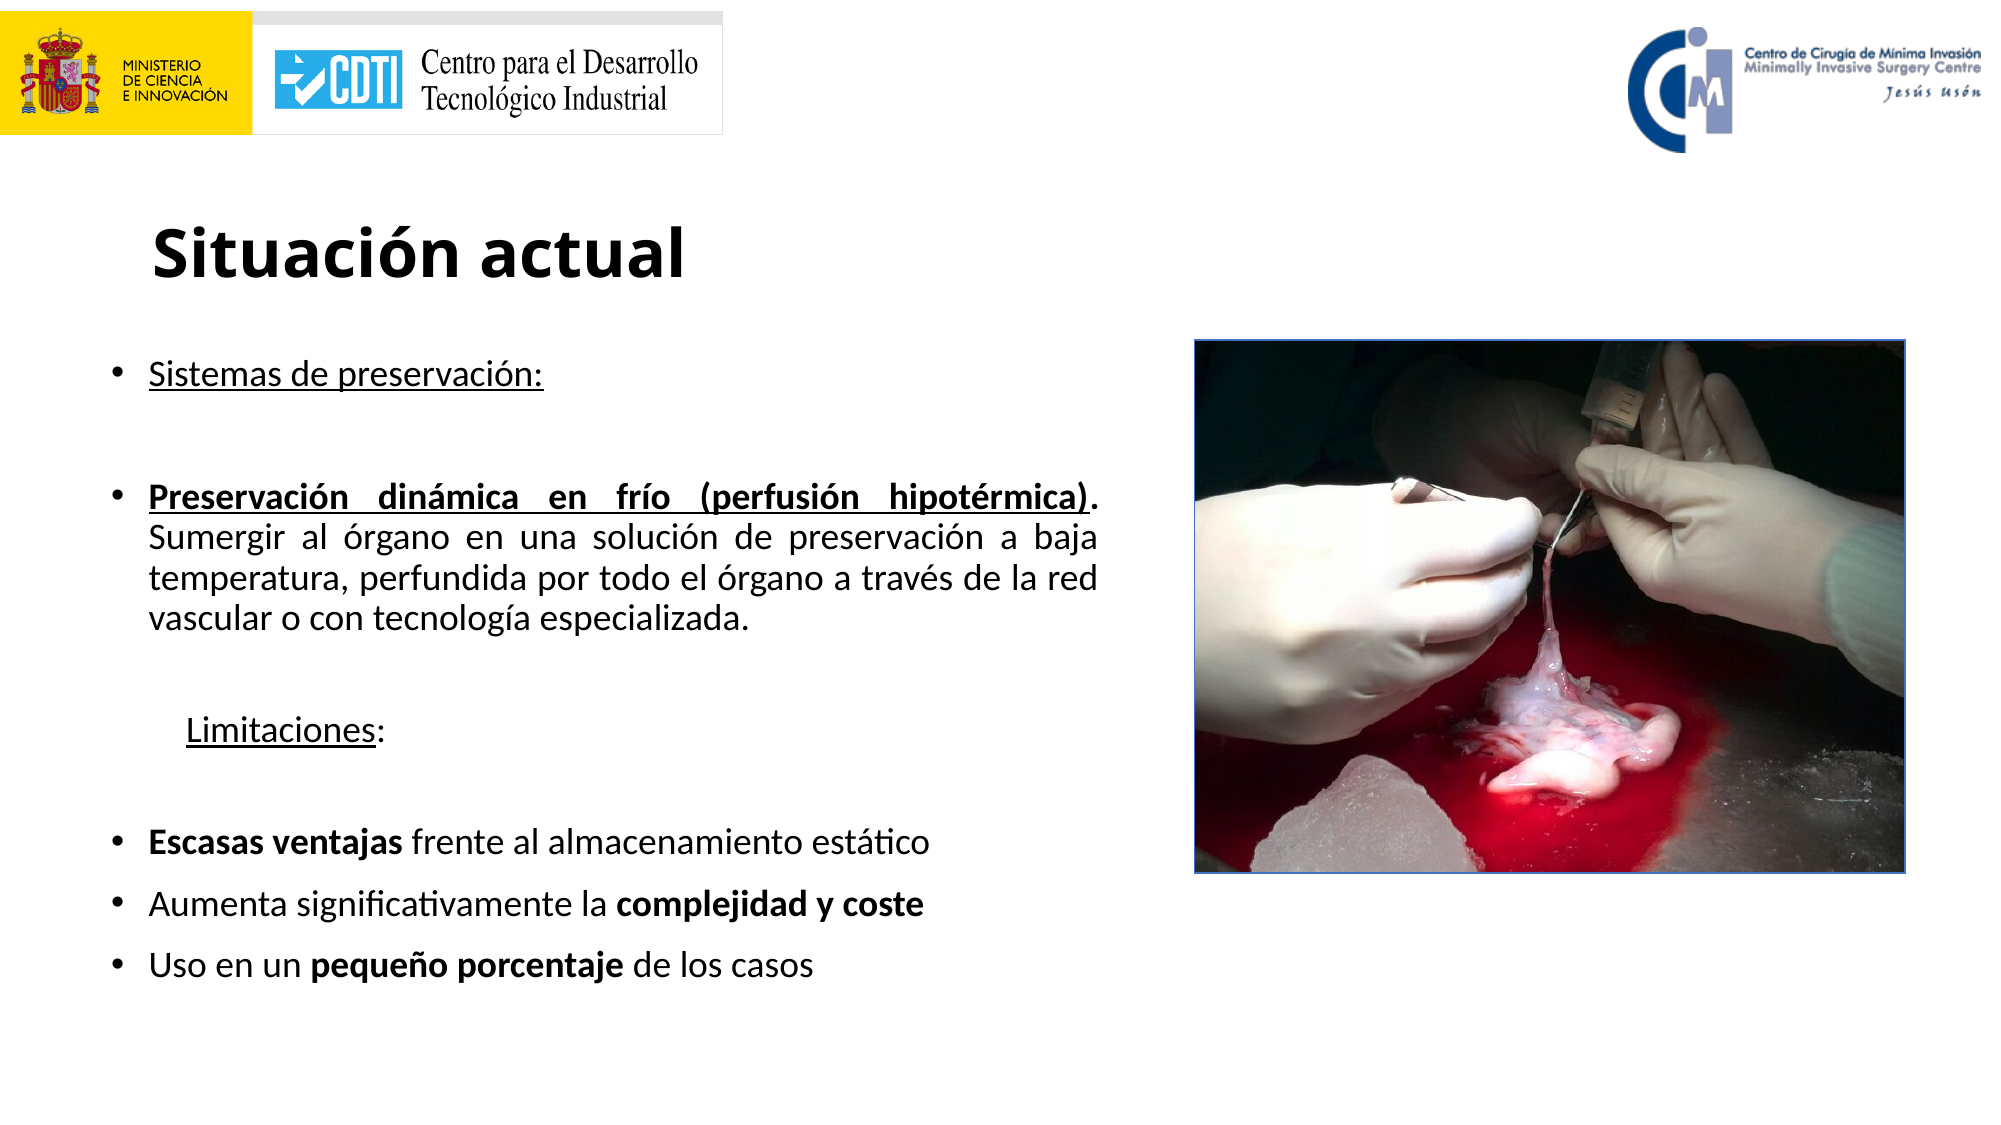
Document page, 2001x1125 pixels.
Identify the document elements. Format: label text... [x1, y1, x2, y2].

picture [1628, 27, 1981, 153]
picture [0, 11, 723, 135]
picture [1195, 340, 1905, 873]
list Sistemas de preservación: Preservación dinámica en frío (perfusión hipotérmica). Sumergir al órgano en una solución de preservación a baja temperatura, perfundida por todo el órgano a través de la red vascular o con tecnología especializada. Limitaciones: Escasas ventajas frente al almacenamiento estático Aumenta significativamente la complejidad y coste Uso en un pequeño porcentaje de los casos [95, 346, 1115, 998]
title Situación actual [138, 145, 1157, 366]
